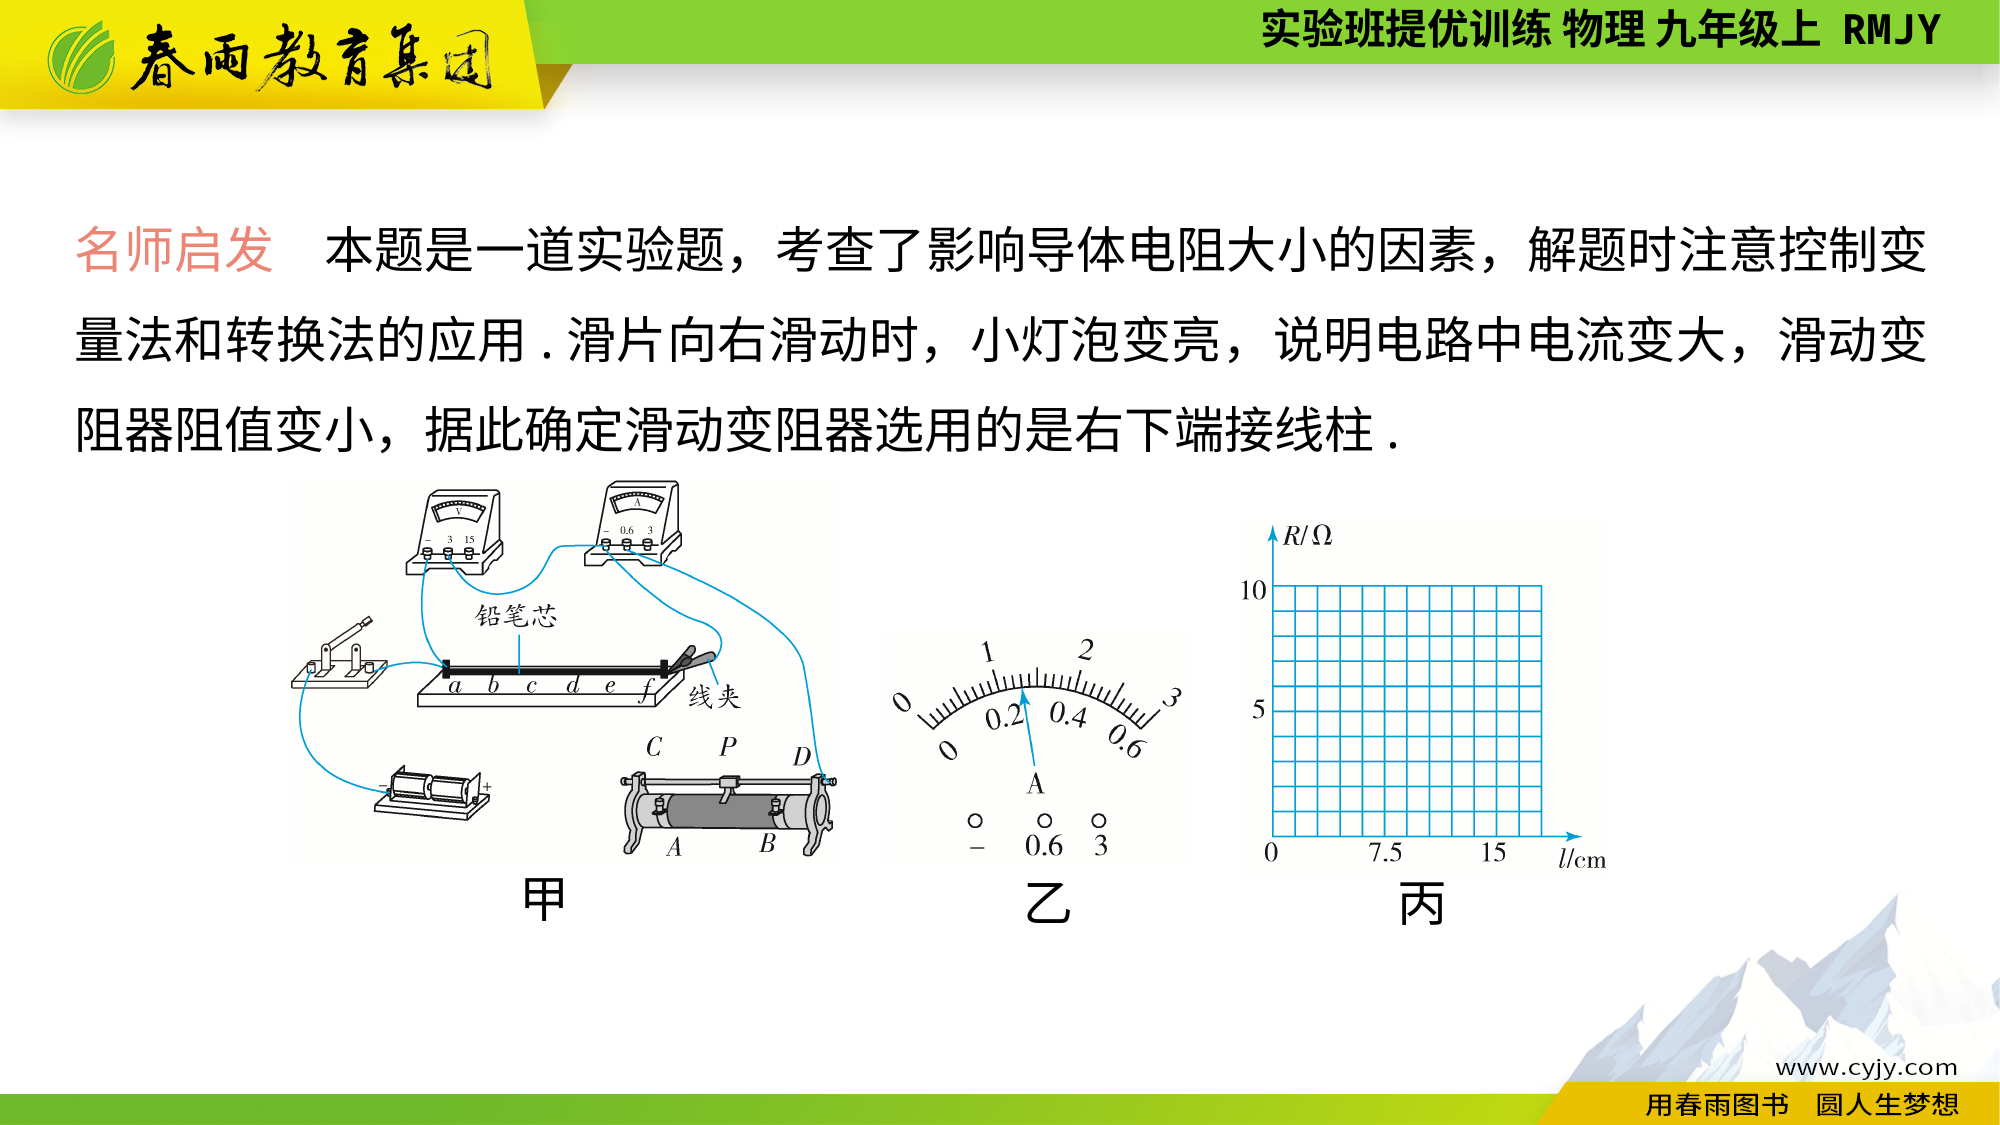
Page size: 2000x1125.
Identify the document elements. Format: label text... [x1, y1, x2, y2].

text_box 甲 [504, 873, 585, 935]
text_box 乙 [1008, 872, 1089, 939]
text_box 丙 [1382, 885, 1463, 939]
list 名师启发 本题是一道实验题，考查了影响导体电阻大小的因素，解题时注意控制变量法和转换法的应用.滑片向右滑动时，小灯泡变亮，说明电路中电流变大，滑动变阻器阻值变小，据此确定滑动变阻器选用的是右下端接线柱. [59, 181, 1944, 458]
picture [0, 0, 2000, 1125]
